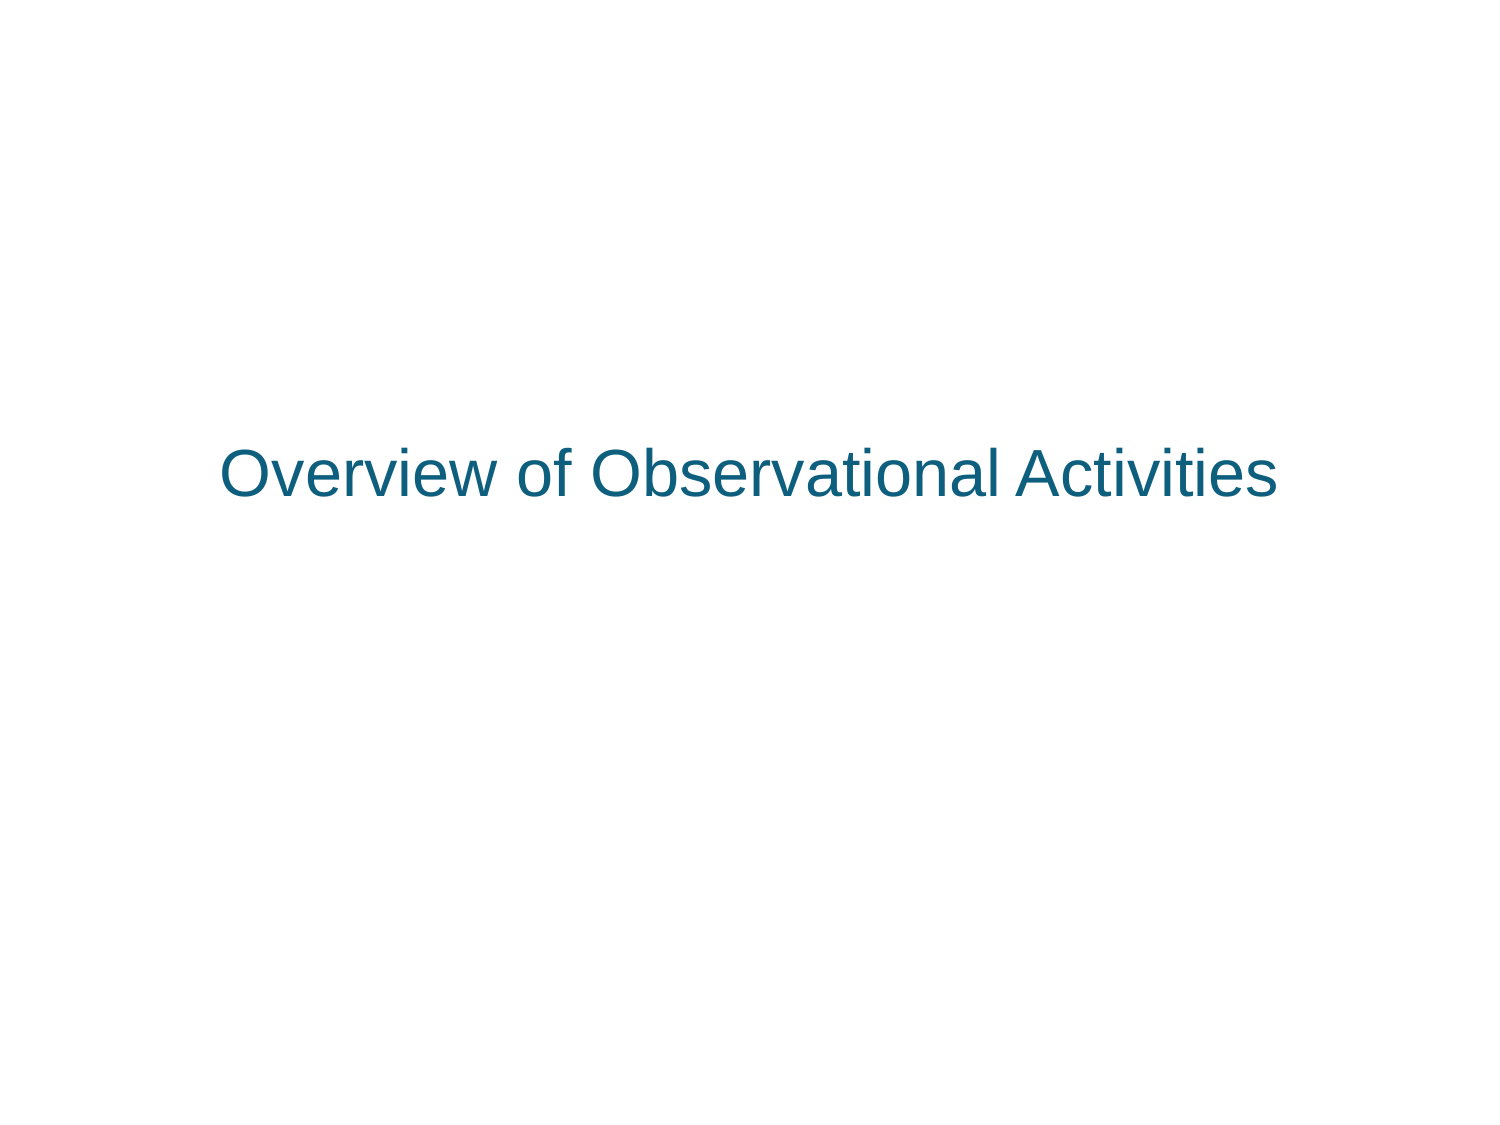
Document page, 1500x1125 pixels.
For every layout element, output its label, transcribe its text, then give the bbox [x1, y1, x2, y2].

title Overview of Observational Activities [112, 349, 1388, 591]
